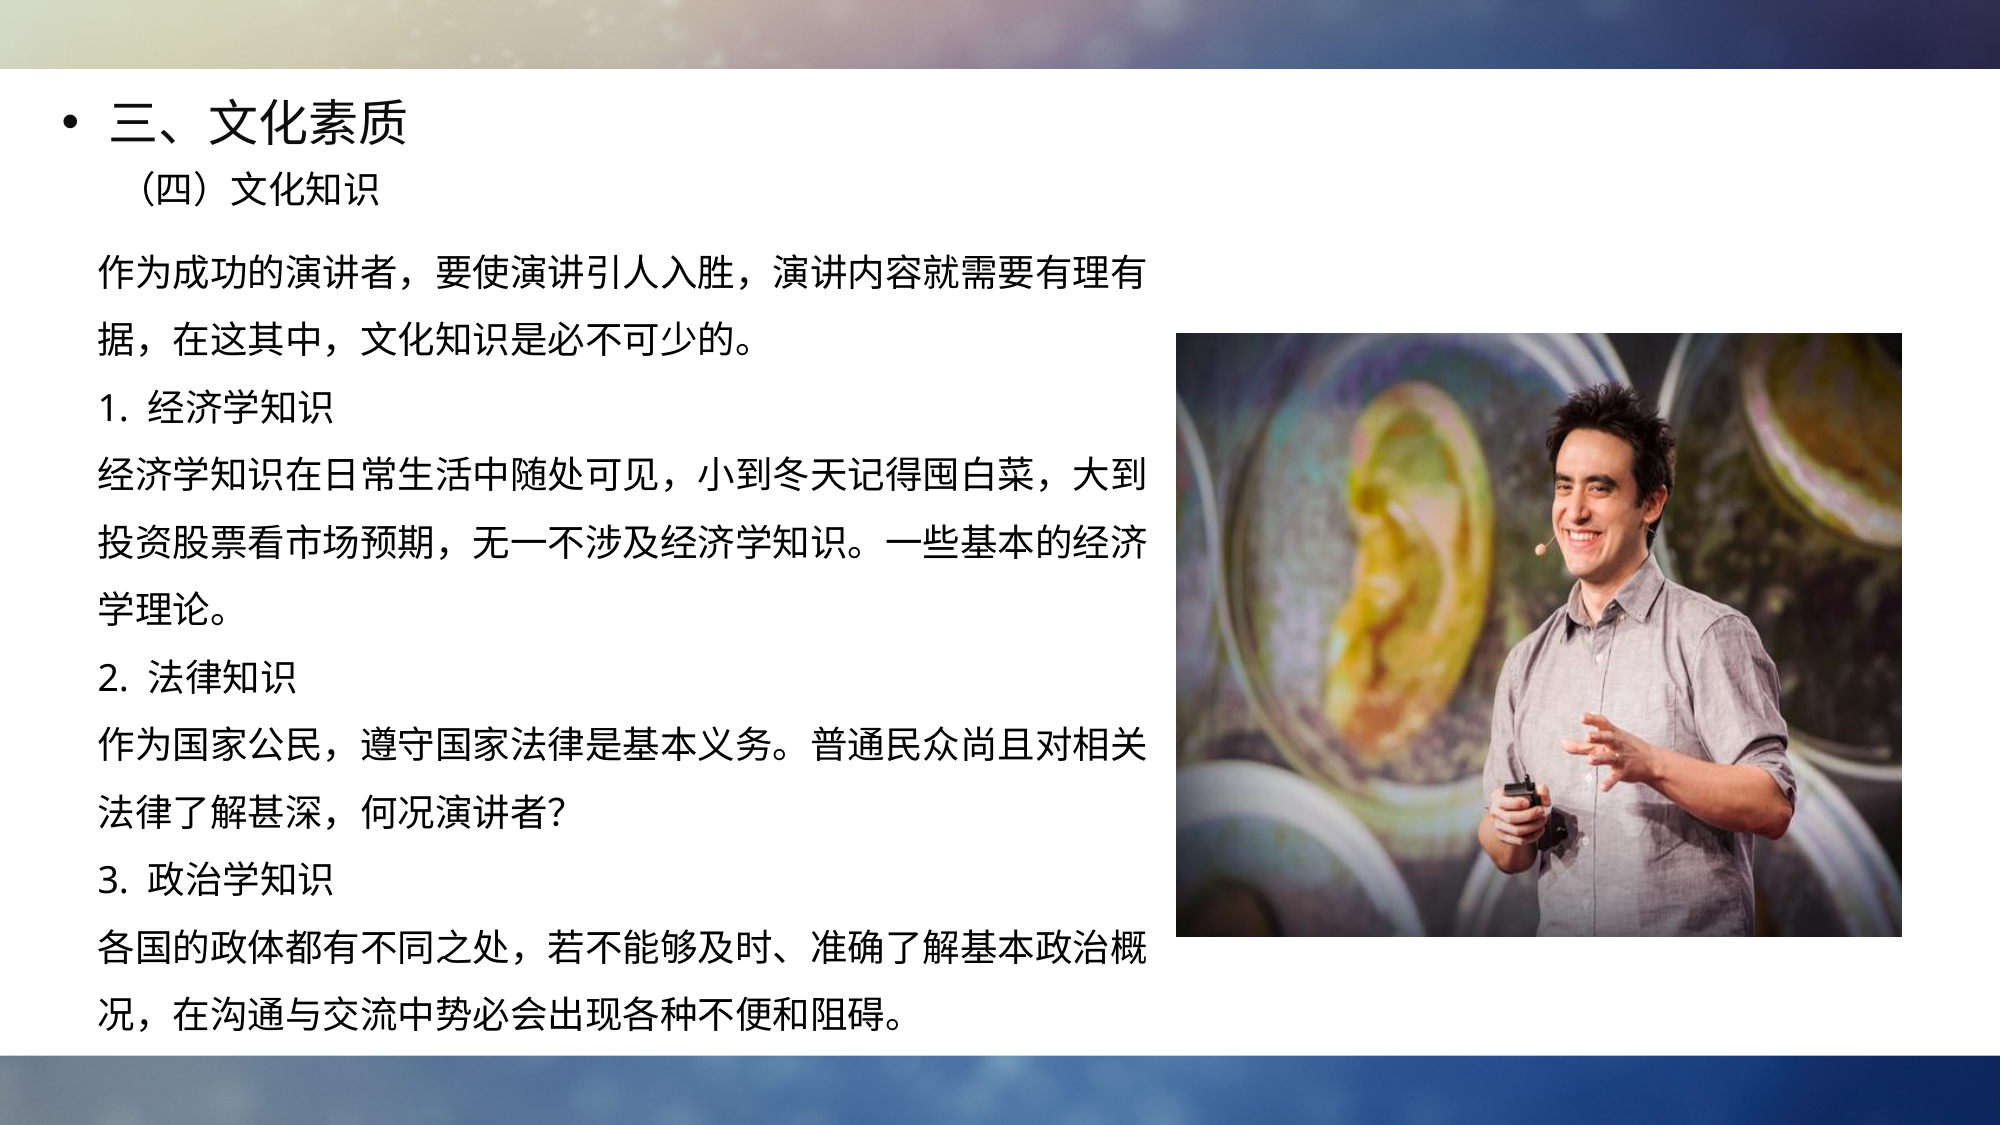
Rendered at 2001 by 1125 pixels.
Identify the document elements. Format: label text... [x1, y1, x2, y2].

picture [0, 1056, 2000, 1125]
text_box 作为成功的演讲者，要使演讲引人入胜，演讲内容就需要有理有据，在这其中，文化知识是必不可少的。 1. 经济学知识 经济学知识在日常生活中随处可见，小到冬天记得囤白菜，大到投资股票看市场预期，无一不涉及经济学知识。一些基本的经济学理论。 2. 法律知识 作为国家公民，遵守国家法律是基本义务。普通民众尚且对相关法律了解甚深，何况演讲者？ 3. 政治学知识 各国的政体都有不同之处，若不能够及时、准确了解基本政治概况，在沟通与交流中势必会出现各种不便和阻碍。 [82, 218, 1163, 1044]
picture [0, 0, 2000, 69]
picture [1176, 333, 1902, 938]
text_box （四）文化知识 [103, 158, 396, 218]
text_box 三、文化素质 [46, 84, 925, 160]
